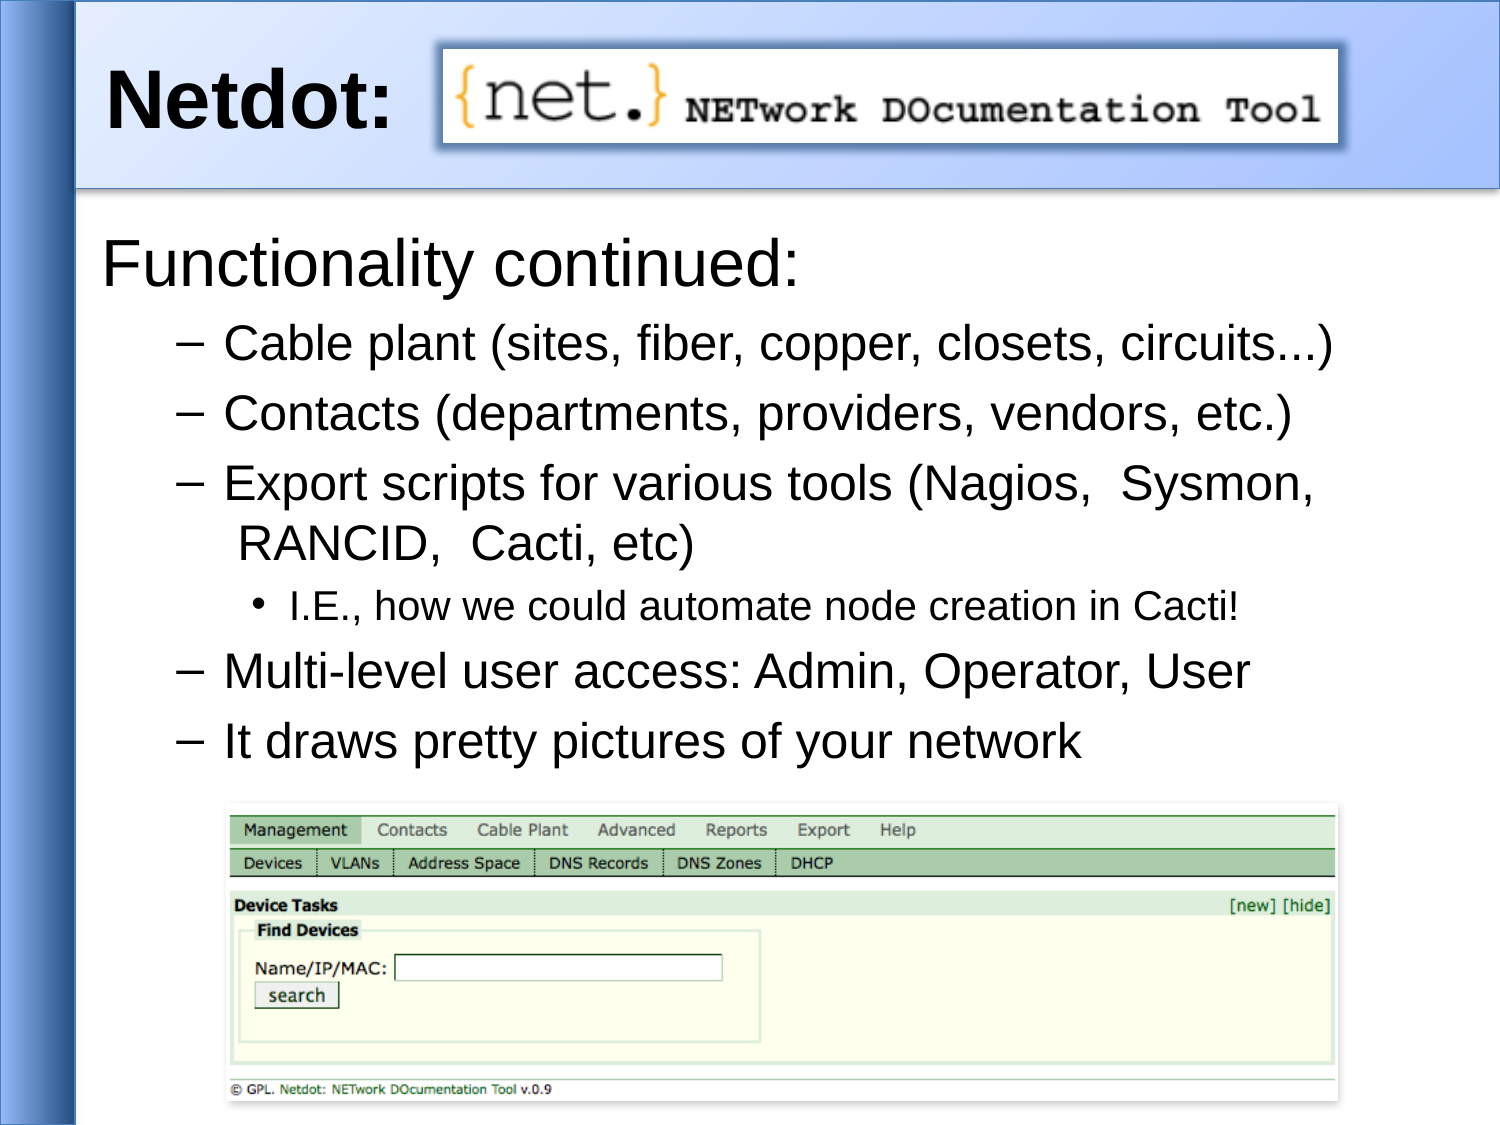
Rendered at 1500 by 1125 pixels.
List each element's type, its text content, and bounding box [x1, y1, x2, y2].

list Functionality continued: Cable plant (sites, fiber, copper, closets, circuits...) Contacts (departments, providers, vendors, etc.) Export scripts for various tools (Nagios, Sysmon, RANCID, Cacti, etc) I.E., how we could automate node creation in Cacti! Multi-level user access: Admin, Operator, User It draws pretty pictures of your network [86, 212, 1470, 1109]
title Netdot: [74, 0, 1500, 189]
picture [225, 803, 1338, 1101]
picture [443, 48, 1338, 144]
